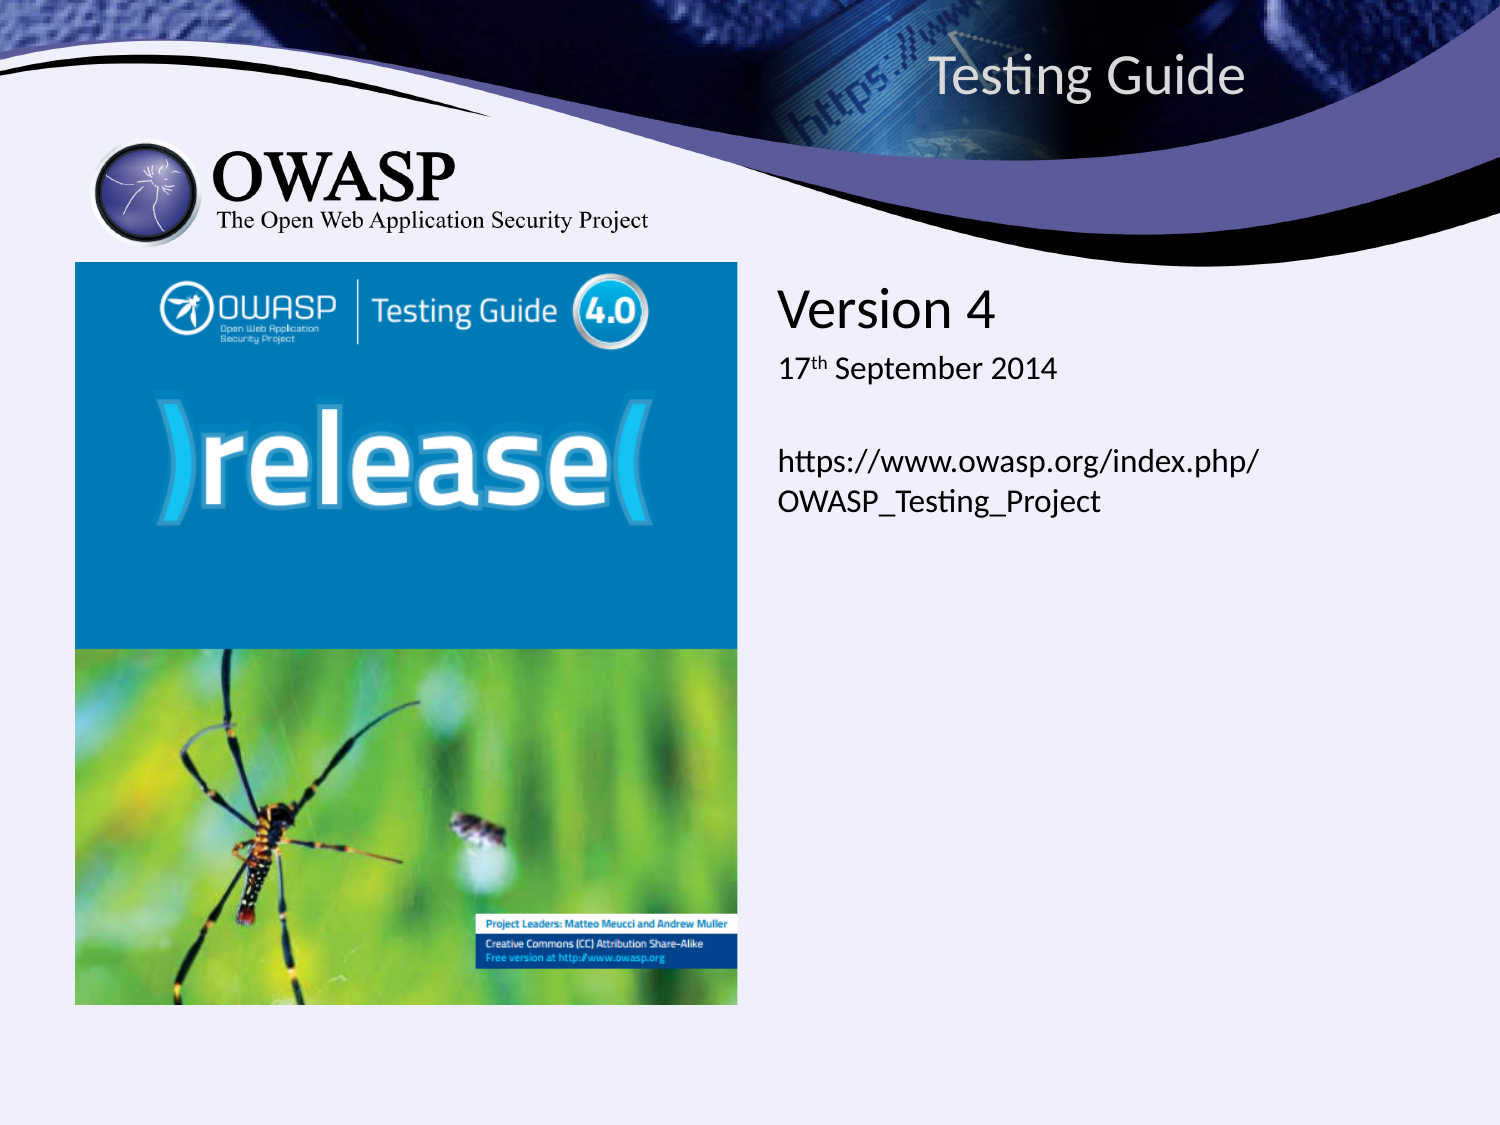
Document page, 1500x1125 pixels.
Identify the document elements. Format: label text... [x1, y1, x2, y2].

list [74, 262, 738, 1006]
list Version 4 17th September 2014 https://www.owasp.org/index.php/OWASP_Testing_Project [762, 262, 1425, 1005]
title Testing Guide [699, 12, 1475, 130]
picture [0, 0, 1500, 1125]
